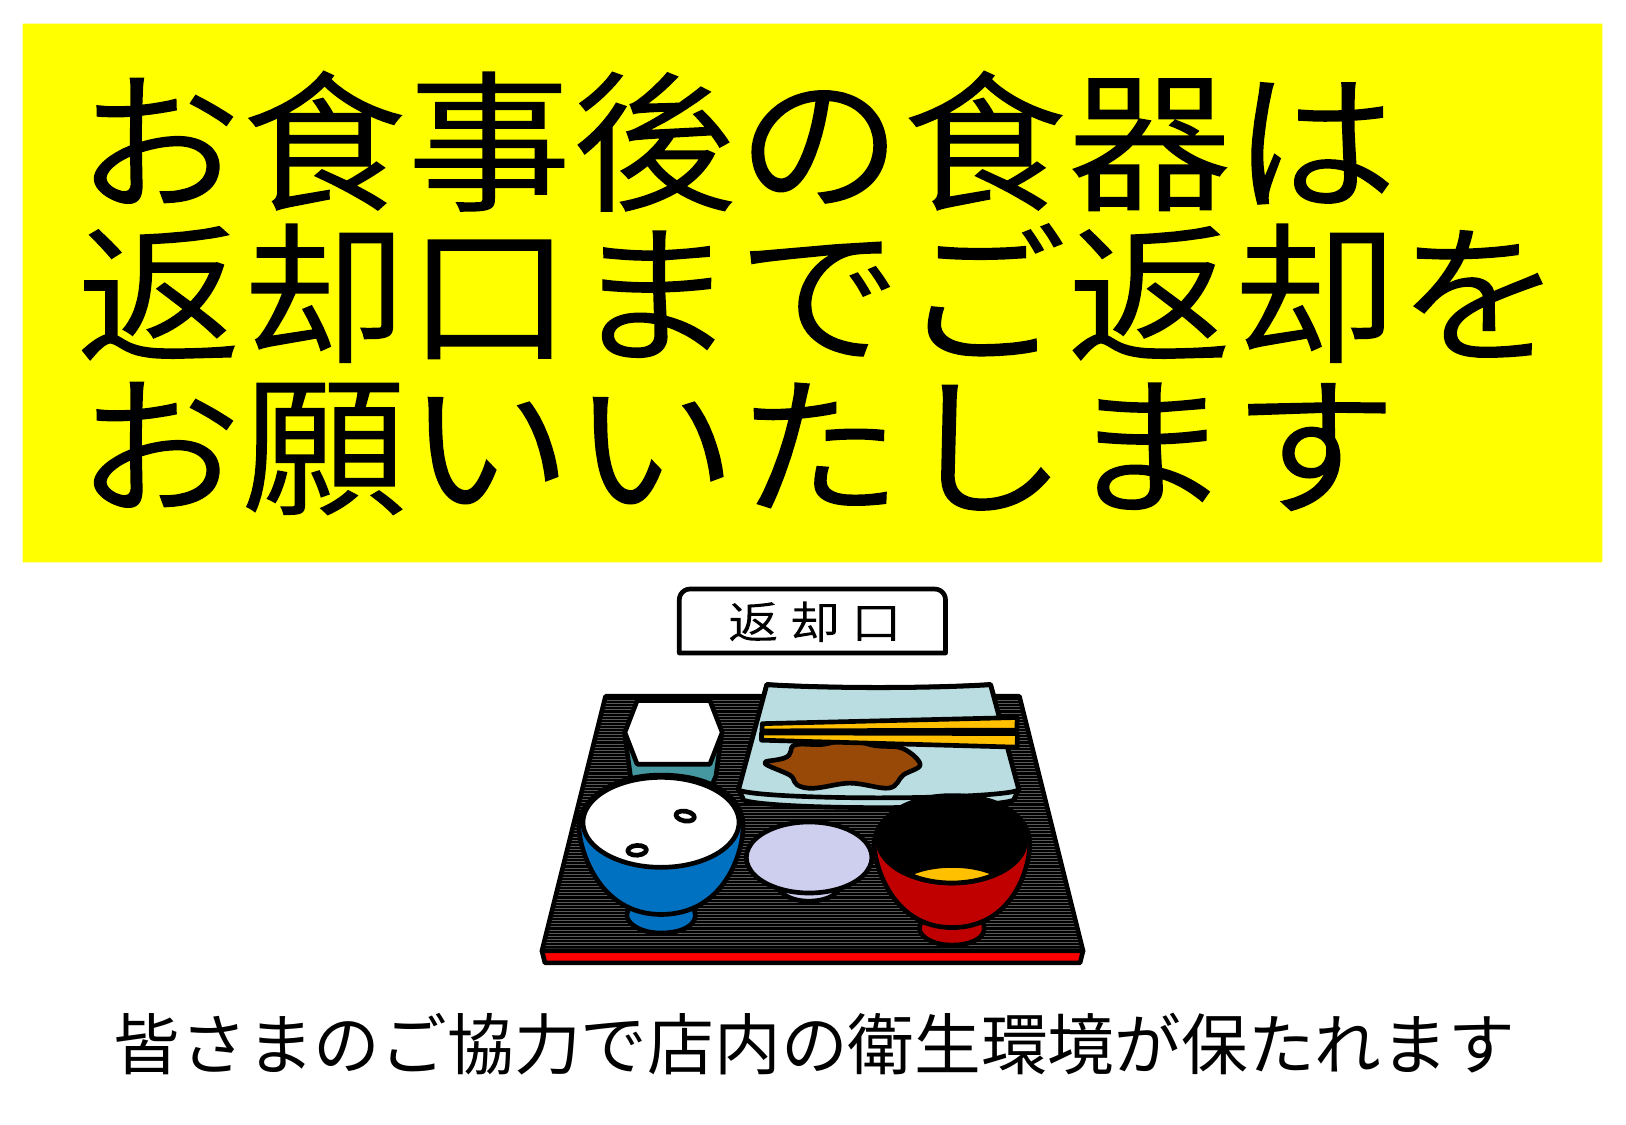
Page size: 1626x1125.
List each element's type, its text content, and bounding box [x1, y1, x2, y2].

text_box 皆さまのご協力で店内の衛生環境が保たれます [98, 995, 1531, 1091]
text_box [541, 588, 1084, 964]
text_box [20, 21, 1604, 564]
